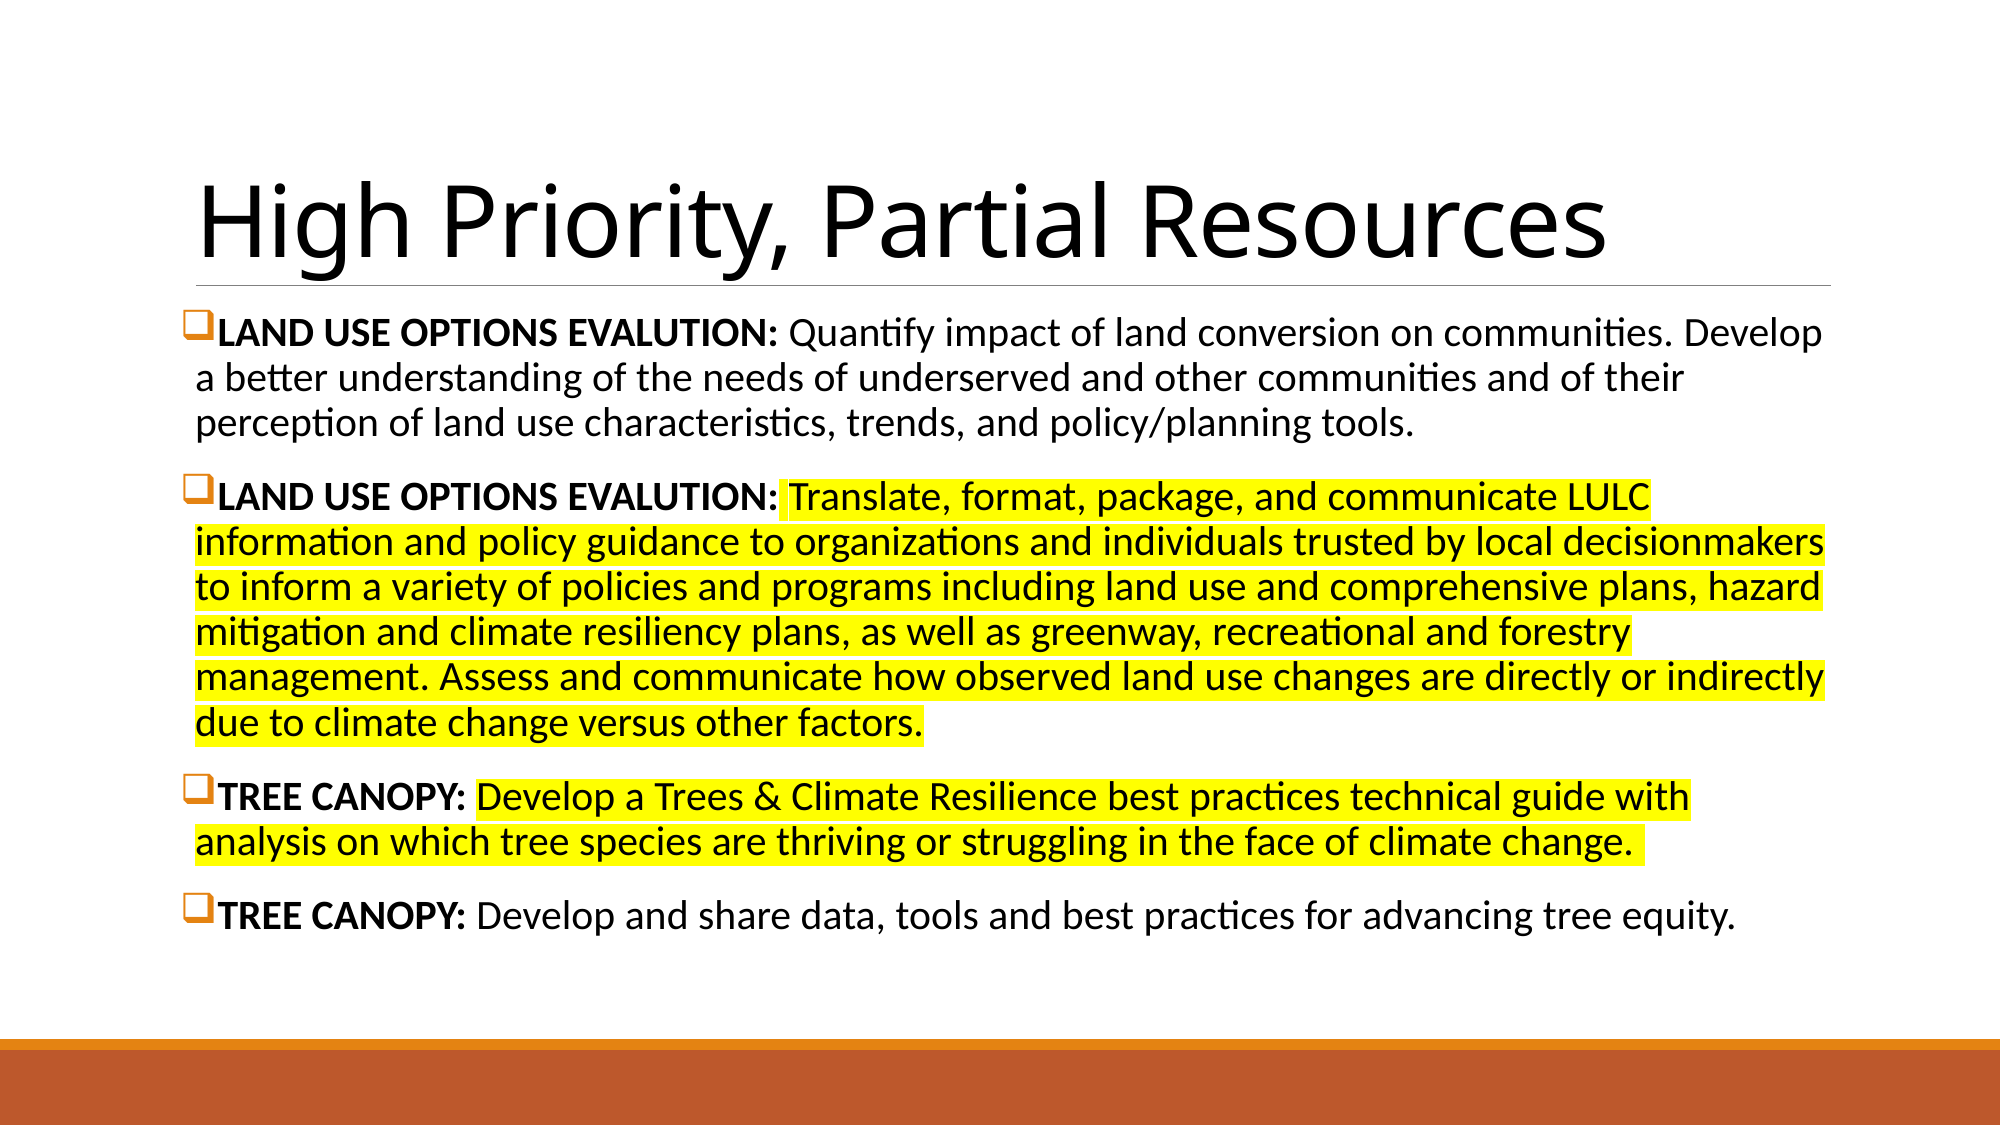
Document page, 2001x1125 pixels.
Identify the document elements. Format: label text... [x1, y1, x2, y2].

title High Priority, Partial Resources [180, 47, 1830, 285]
list LAND USE OPTIONS EVALUTION: Quantify impact of land conversion on communities. Develop a better understanding of the needs of underserved and other communities and of their perception of land use characteristics, trends, and policy/planning tools. LAND USE OPTIONS EVALUTION: Translate, format, package, and communicate LULC information and policy guidance to organizations and individuals trusted by local decisionmakers to inform a variety of policies and programs including land use and comprehensive plans, hazard mitigation and climate resiliency plans, as well as greenway, recreational and forestry management. Assess and communicate how observed land use changes are directly or indirectly due to climate change versus other factors. TREE CANOPY: Develop a Trees & Climate Resilience best practices technical guide with analysis on which tree species are thriving or struggling in the face of climate change. TREE CANOPY: Develop and share data, tools and best practices for advancing tree equity. [180, 302, 1830, 963]
